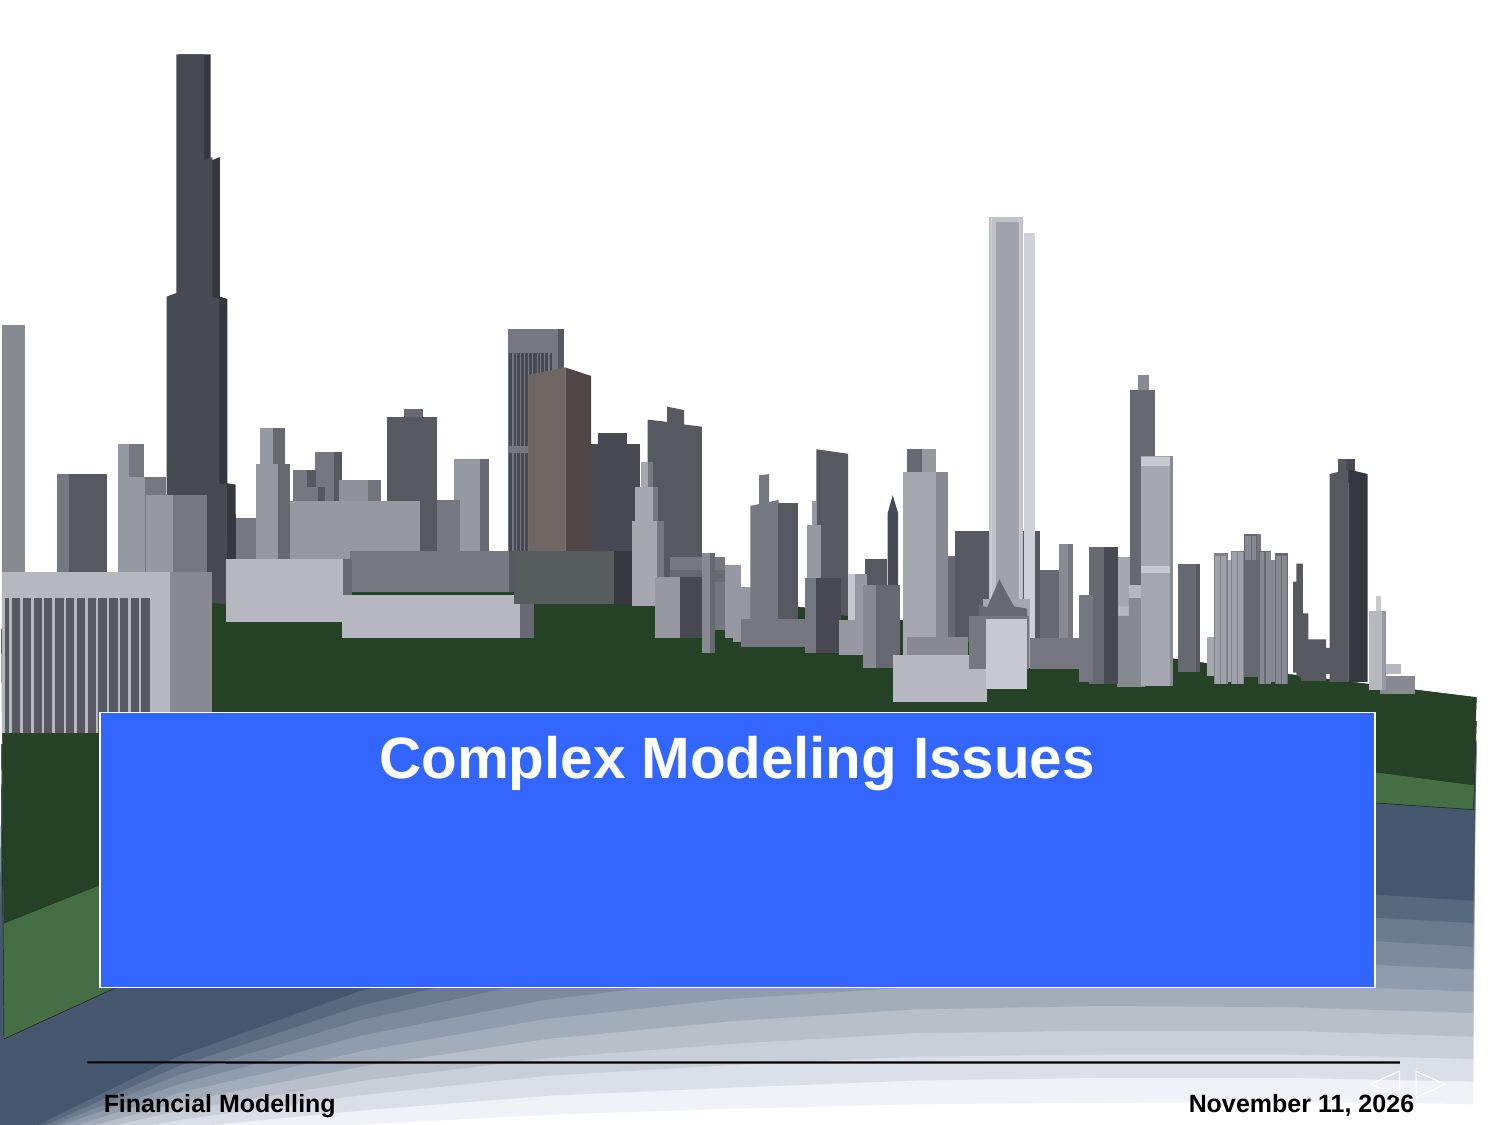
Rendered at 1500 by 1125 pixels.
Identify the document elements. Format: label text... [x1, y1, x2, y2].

title Complex Modeling Issues [99, 712, 1376, 988]
